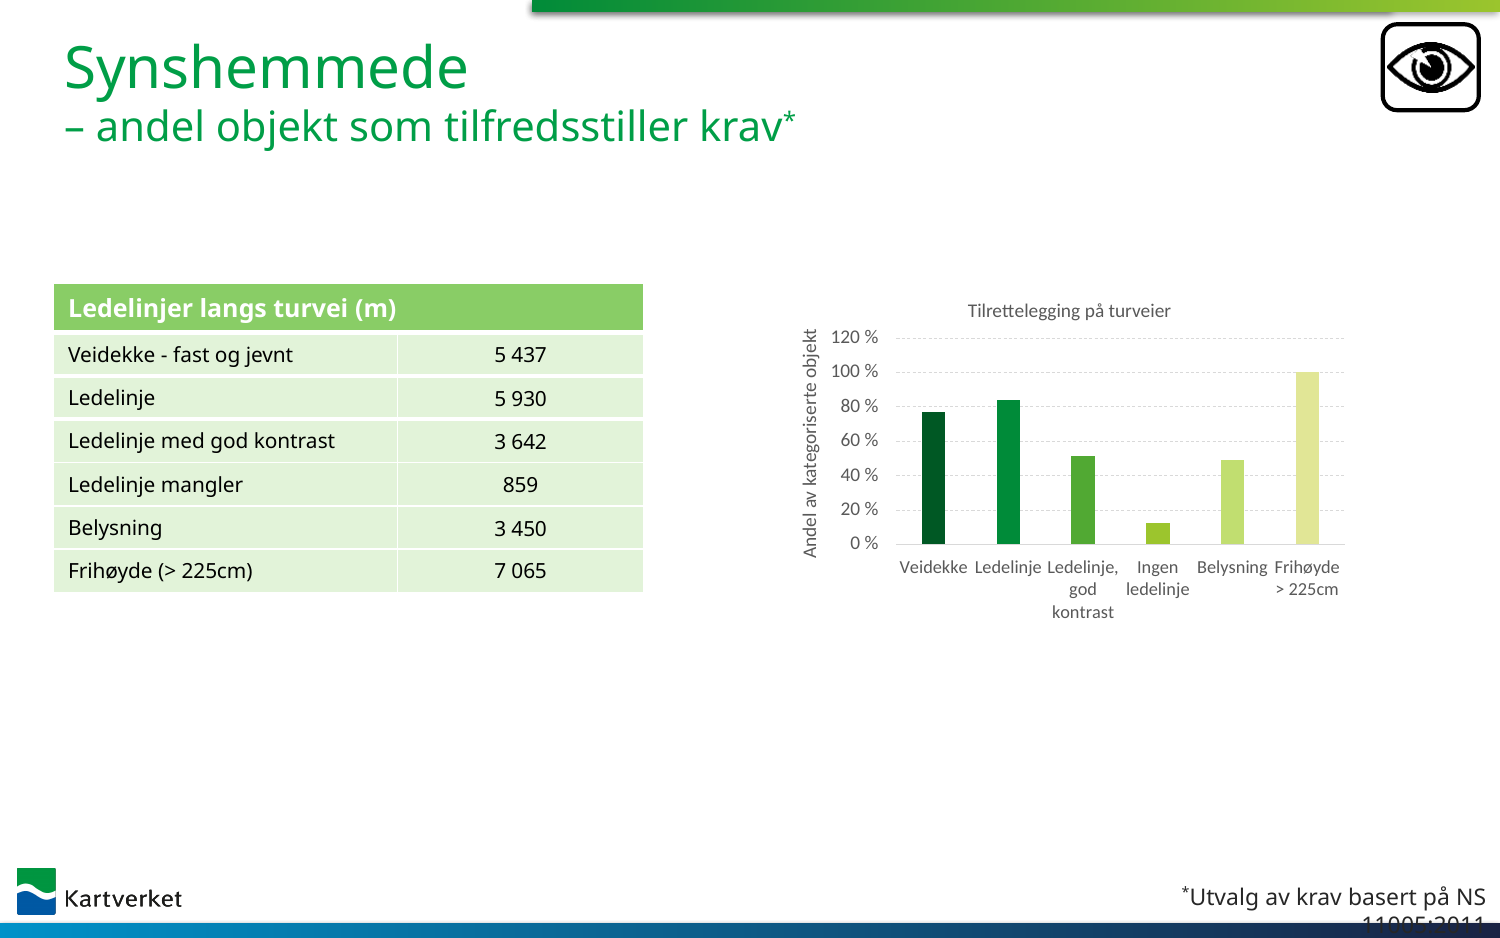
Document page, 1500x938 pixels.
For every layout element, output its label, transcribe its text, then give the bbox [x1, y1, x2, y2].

table_cell 3 642 [398, 421, 643, 462]
table_cell 3 450 [398, 507, 643, 548]
table_cell 859 [398, 463, 643, 505]
table_cell Ledelinje [54, 378, 397, 417]
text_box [1382, 24, 1480, 111]
table_cell 7 065 [398, 550, 643, 592]
table_cell Ledelinje mangler [54, 463, 397, 505]
table_header Ledelinjer langs turvei (m) [54, 284, 643, 330]
picture [791, 291, 1348, 630]
table_cell Ledelinje med god kontrast [54, 421, 397, 462]
table_cell 5 437 [398, 335, 643, 374]
table_cell Frihøyde (> 225cm) [54, 550, 397, 592]
text_box Synshemmede – andel objekt som tilfredsstiller krav* [49, 24, 1431, 158]
table_cell Belysning [54, 507, 397, 548]
table_cell 5 930 [398, 378, 643, 417]
table_cell Veidekke - fast og jevnt [54, 335, 397, 374]
text_box *Utvalg av krav basert på NS 11005:2011 [1068, 873, 1500, 938]
